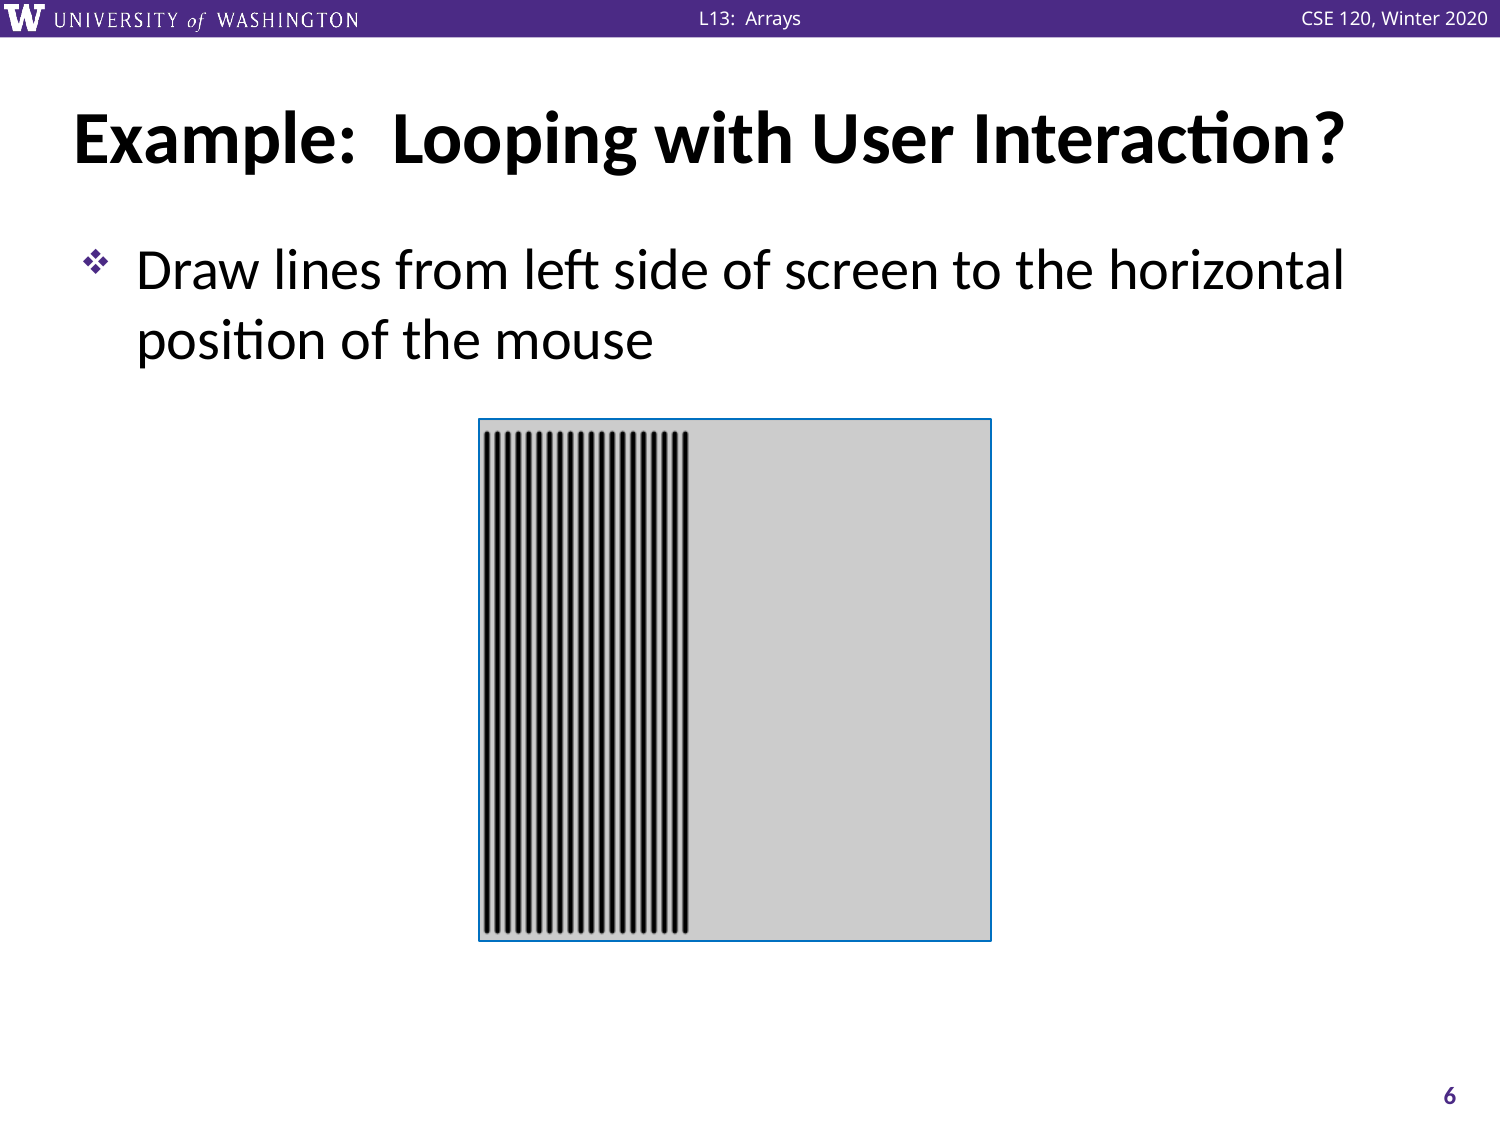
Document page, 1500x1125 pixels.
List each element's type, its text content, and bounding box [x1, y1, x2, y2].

list Draw lines from left side of screen to the horizontal position of the mouse [64, 223, 1438, 1040]
picture [479, 419, 991, 941]
title Example: Looping with User Interaction? [58, 71, 1438, 197]
slide_number 6 [1400, 1065, 1500, 1125]
picture [4, 4, 358, 32]
